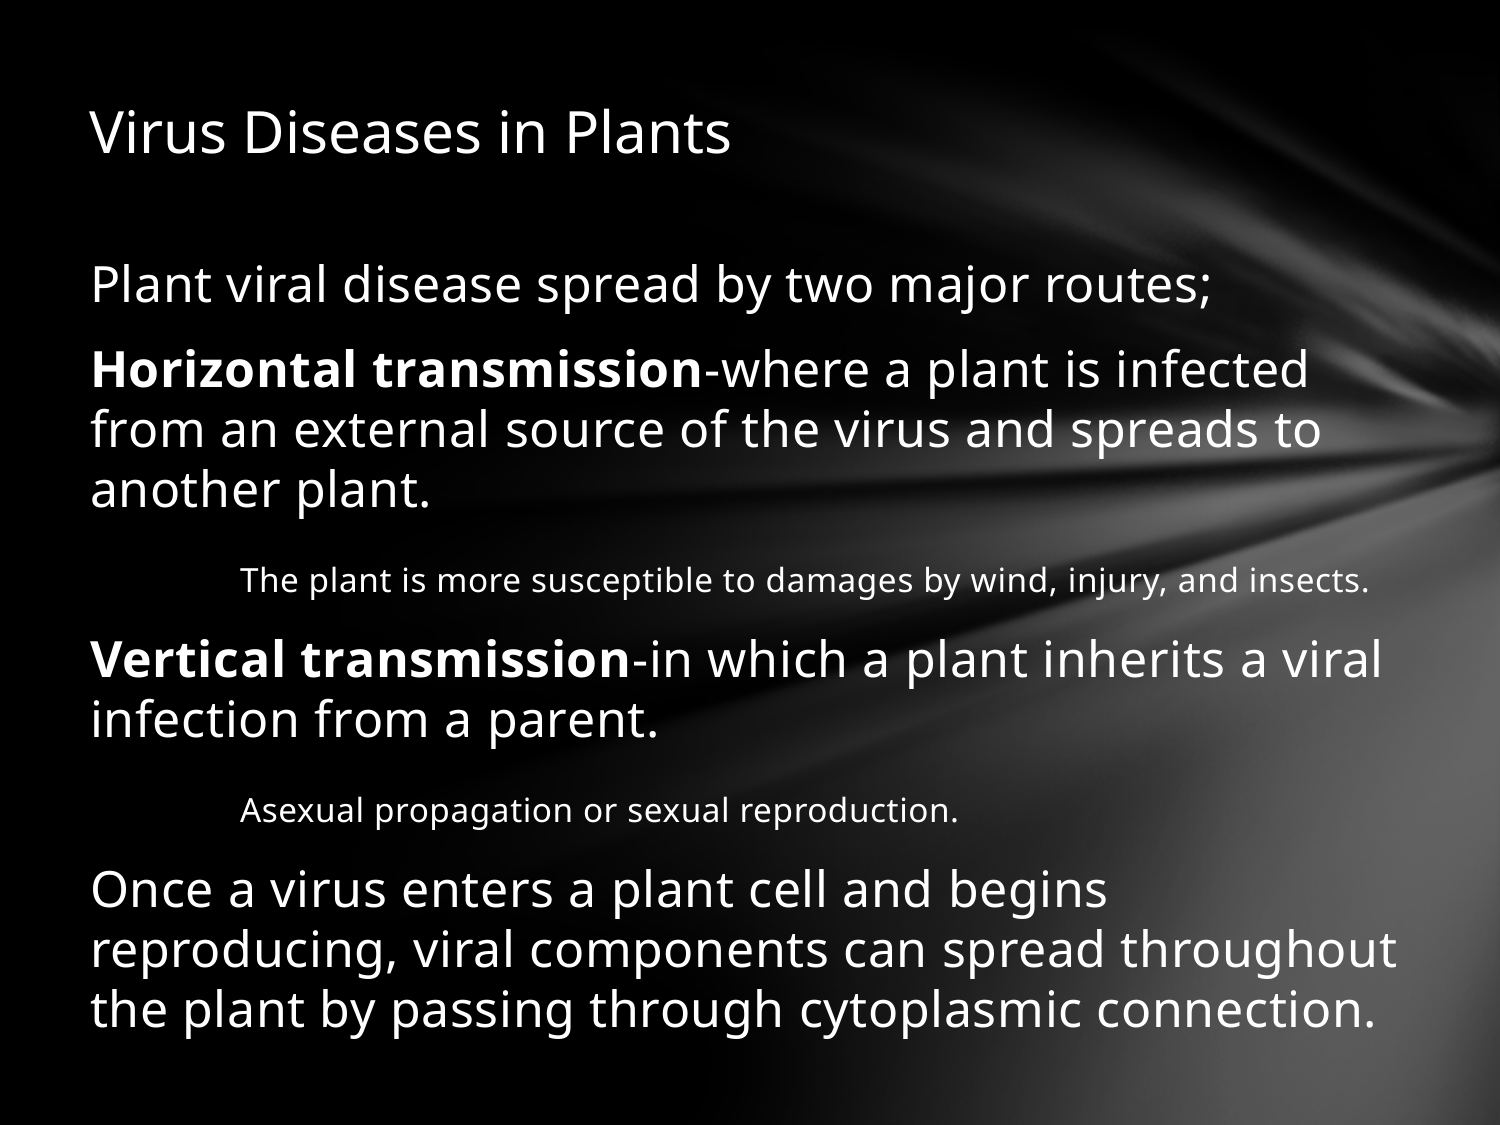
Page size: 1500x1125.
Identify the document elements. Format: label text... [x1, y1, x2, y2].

text_box Virus Diseases in Plants [75, 87, 788, 173]
list Plant viral disease spread by two major routes; Horizontal transmission-where a plant is infected from an external source of the virus and spreads to another plant. The plant is more susceptible to damages by wind, injury, and insects. Vertical transmission-in which a plant inherits a viral infection from a parent. Asexual propagation or sexual reproduction. Once a virus enters a plant cell and begins reproducing, viral components can spread throughout the plant by passing through cytoplasmic connection. [75, 245, 1425, 1125]
